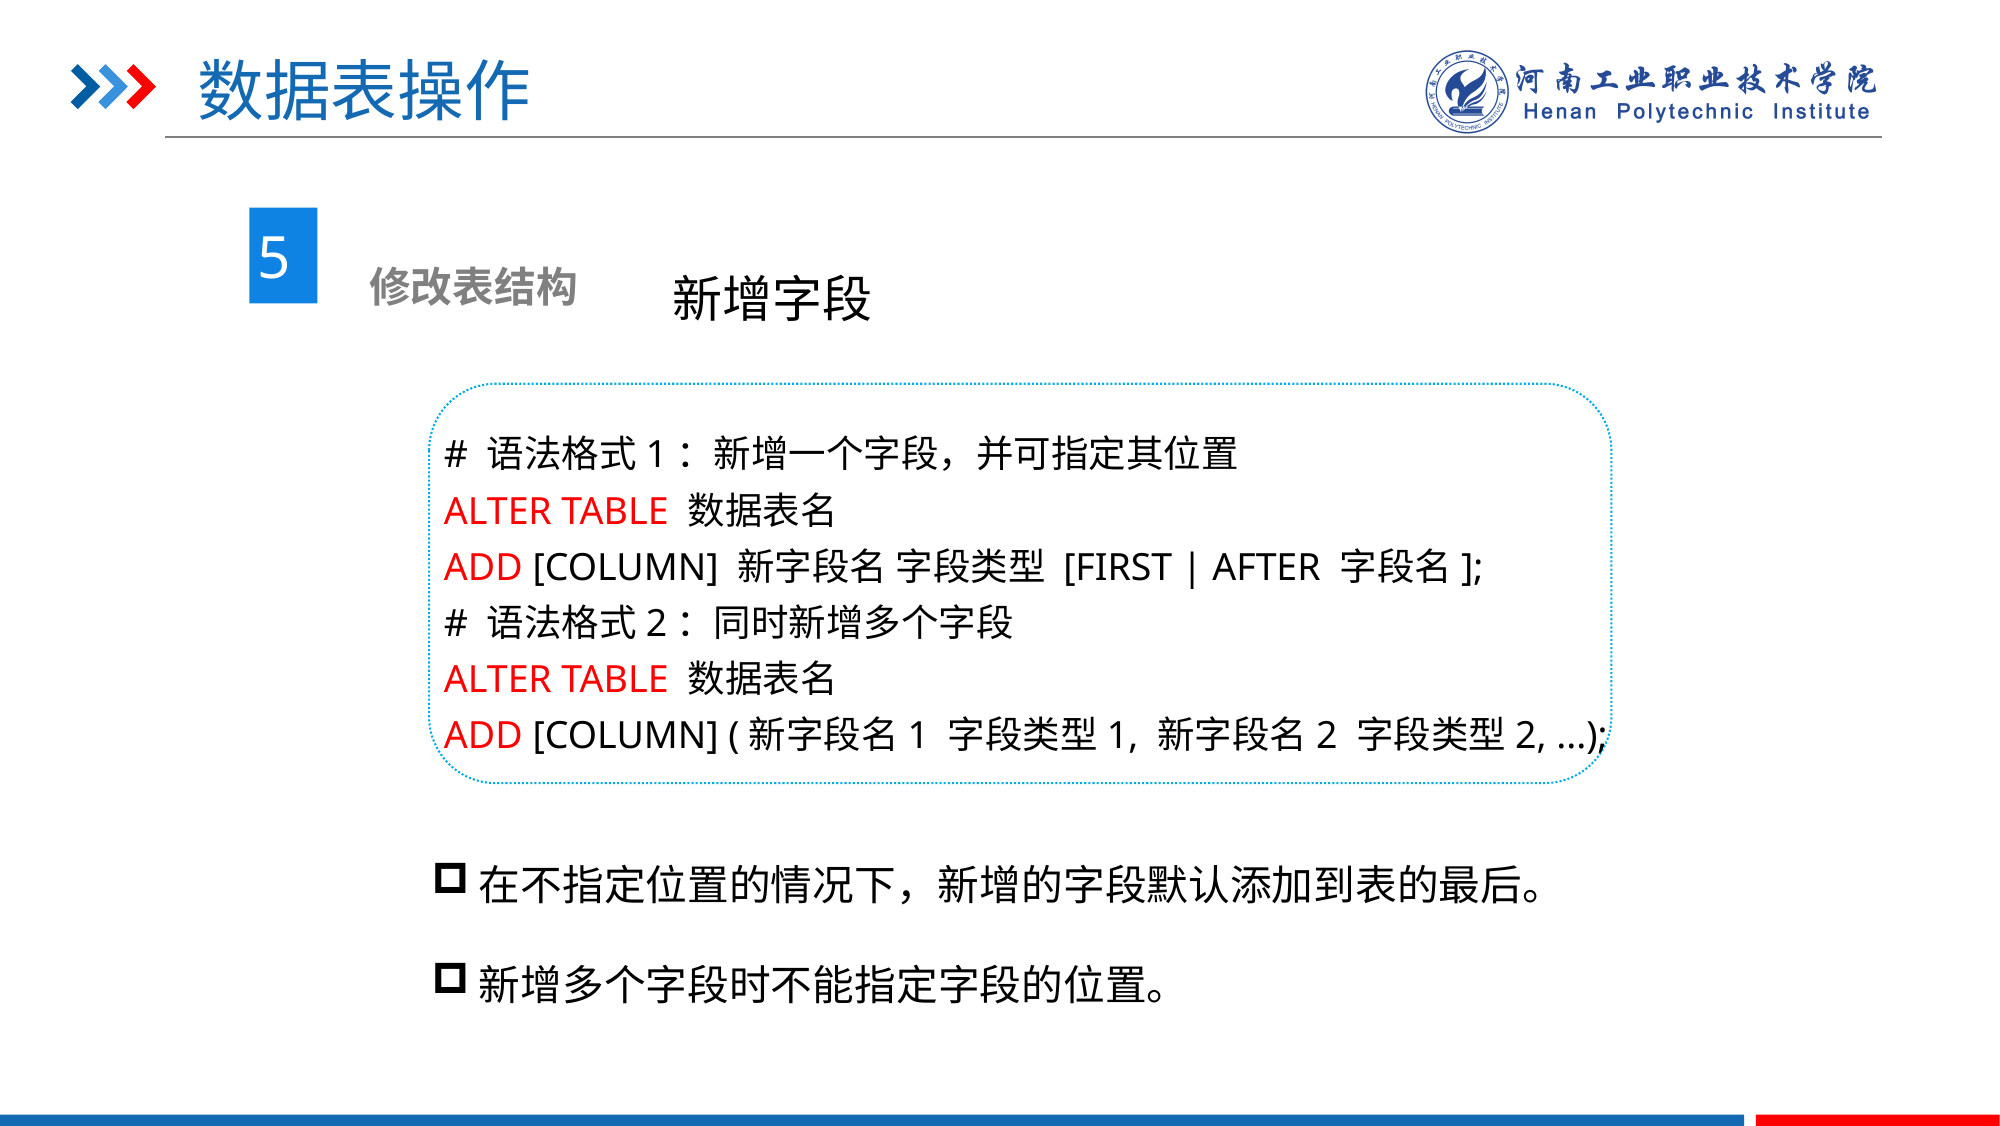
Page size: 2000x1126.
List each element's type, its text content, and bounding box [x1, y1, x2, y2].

title 数据表操作 [177, 25, 952, 153]
text_box # 语法格式1：新增一个字段，并可指定其位置 ALTER TABLE 数据表名 ADD [COLUMN] 新字段名 字段类型 [FIRST | AFTER 字段名]; # 语法格式2：同时新增多个字段 ALTER TABLE 数据表名 ADD [COLUMN] (新字段名1 字段类型1, 新字段名2 字段类型2, ...); [429, 411, 1627, 764]
text_box 新增字段 [657, 260, 888, 335]
text_box 修改表结构 [319, 245, 1092, 380]
text_box 在不指定位置的情况下，新增的字段默认添加到表的最后。 新增多个字段时不能指定字段的位置。 [417, 801, 1637, 1017]
text_box [448, 764, 1592, 784]
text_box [249, 207, 318, 304]
picture [1407, 46, 1882, 140]
text_box [441, 383, 1599, 411]
